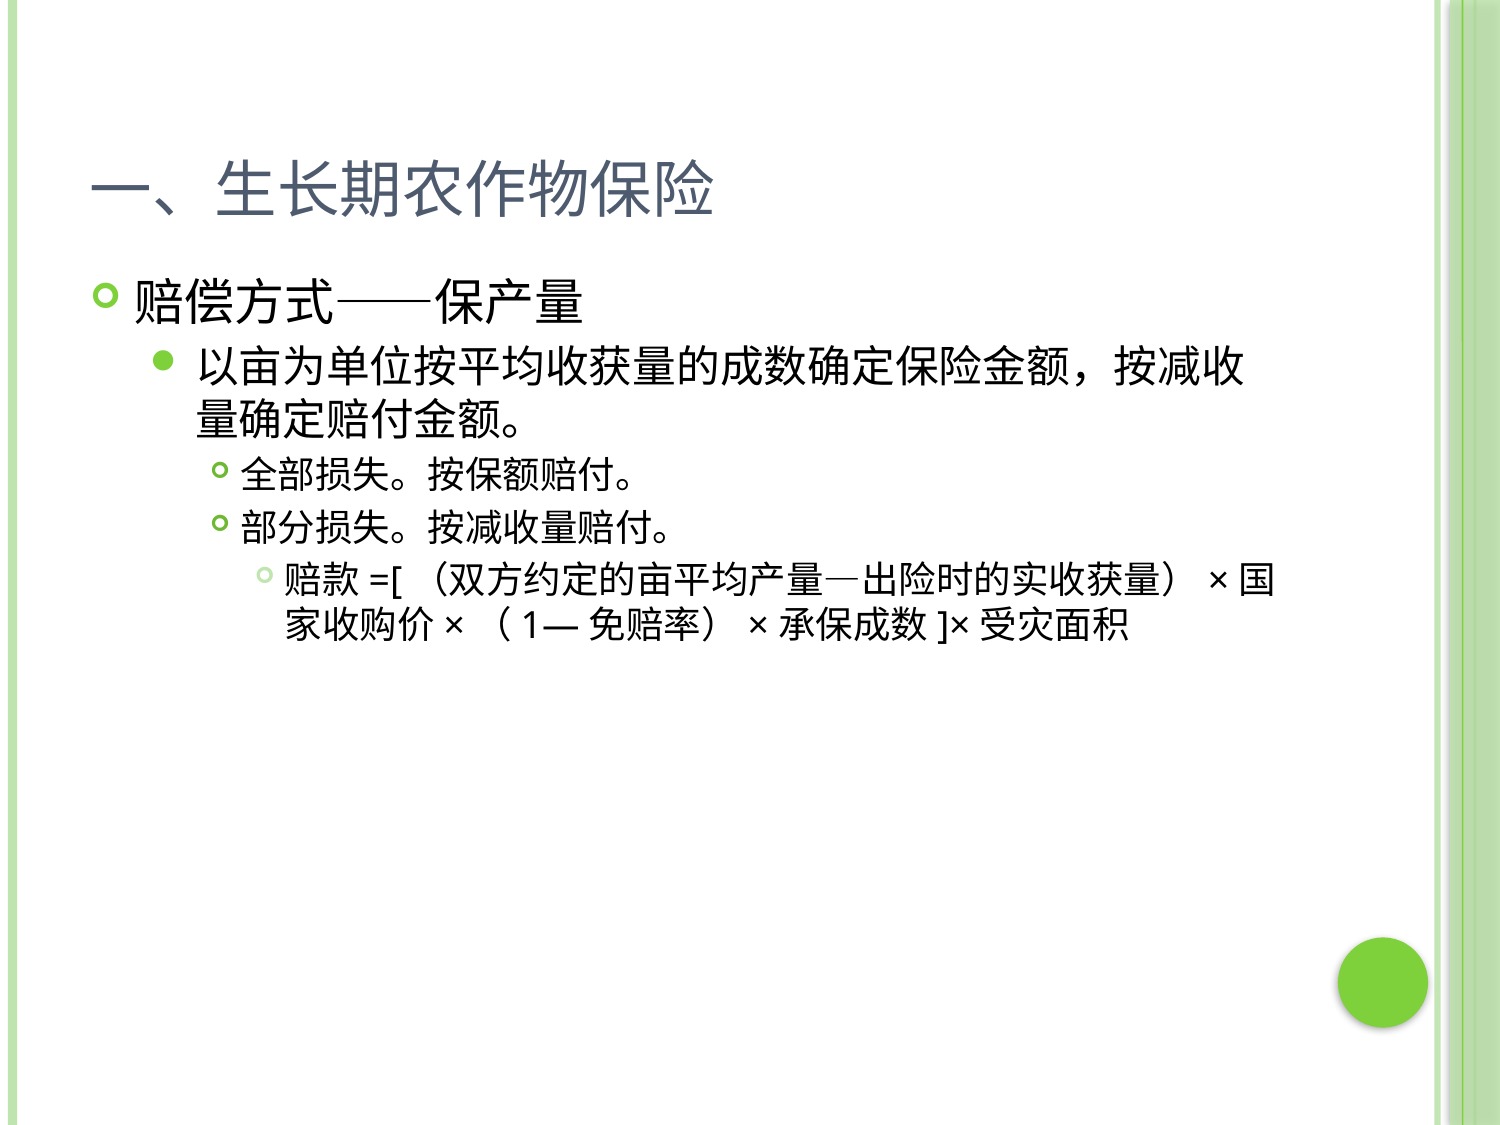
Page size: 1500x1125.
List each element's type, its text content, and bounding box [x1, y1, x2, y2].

list 赔偿方式——保产量 以亩为单位按平均收获量的成数确定保险金额，按减收量确定赔付金额。 全部损失。按保额赔付。 部分损失。按减收量赔付。 赔款=[（双方约定的亩平均产量—出险时的实收获量）×国家收购价×（1—免赔率）×承保成数]×受灾面积 [74, 262, 1301, 1063]
title 一、生长期农作物保险 [75, 45, 1300, 233]
